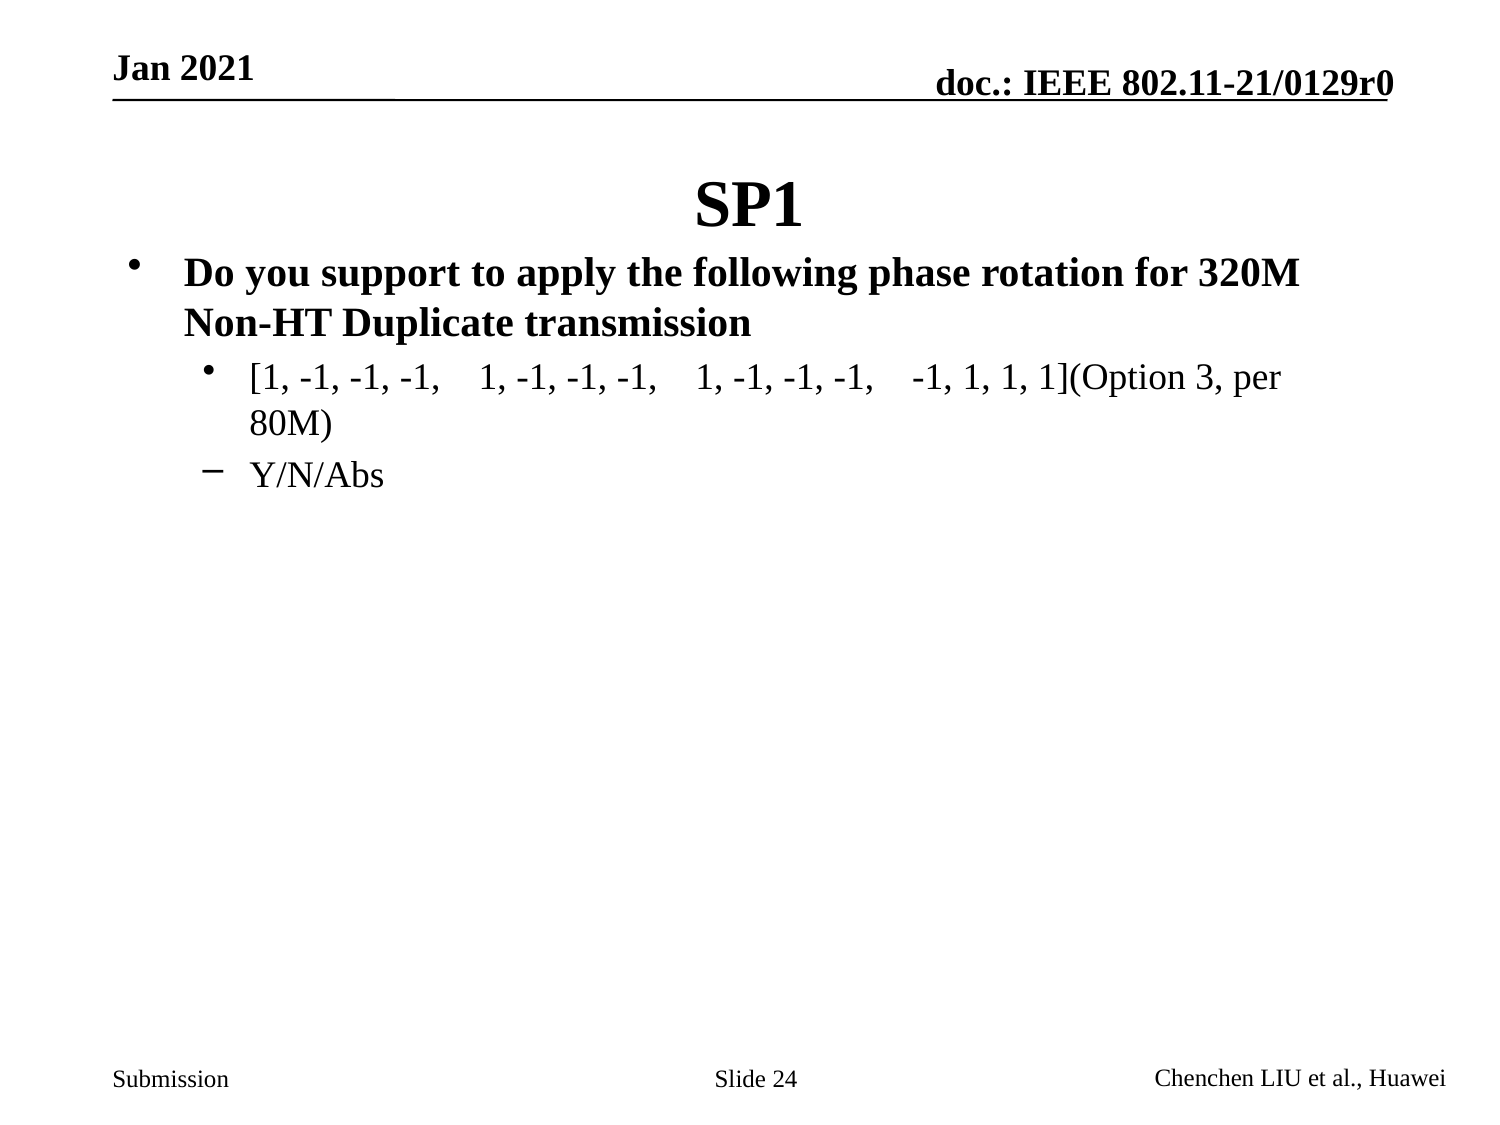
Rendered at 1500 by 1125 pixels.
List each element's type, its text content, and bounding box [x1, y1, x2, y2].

slide_number Slide 24 [712, 1061, 800, 1123]
text_box Do you support to apply the following phase rotation for 320M Non-HT Duplicate transmission [1, -1, -1, -1, 1, -1, -1, -1, 1, -1, -1, -1, -1, 1, 1, 1](Option 3, per 80M) Y/N/Abs [112, 237, 1388, 1000]
title SP1 [112, 112, 1388, 237]
